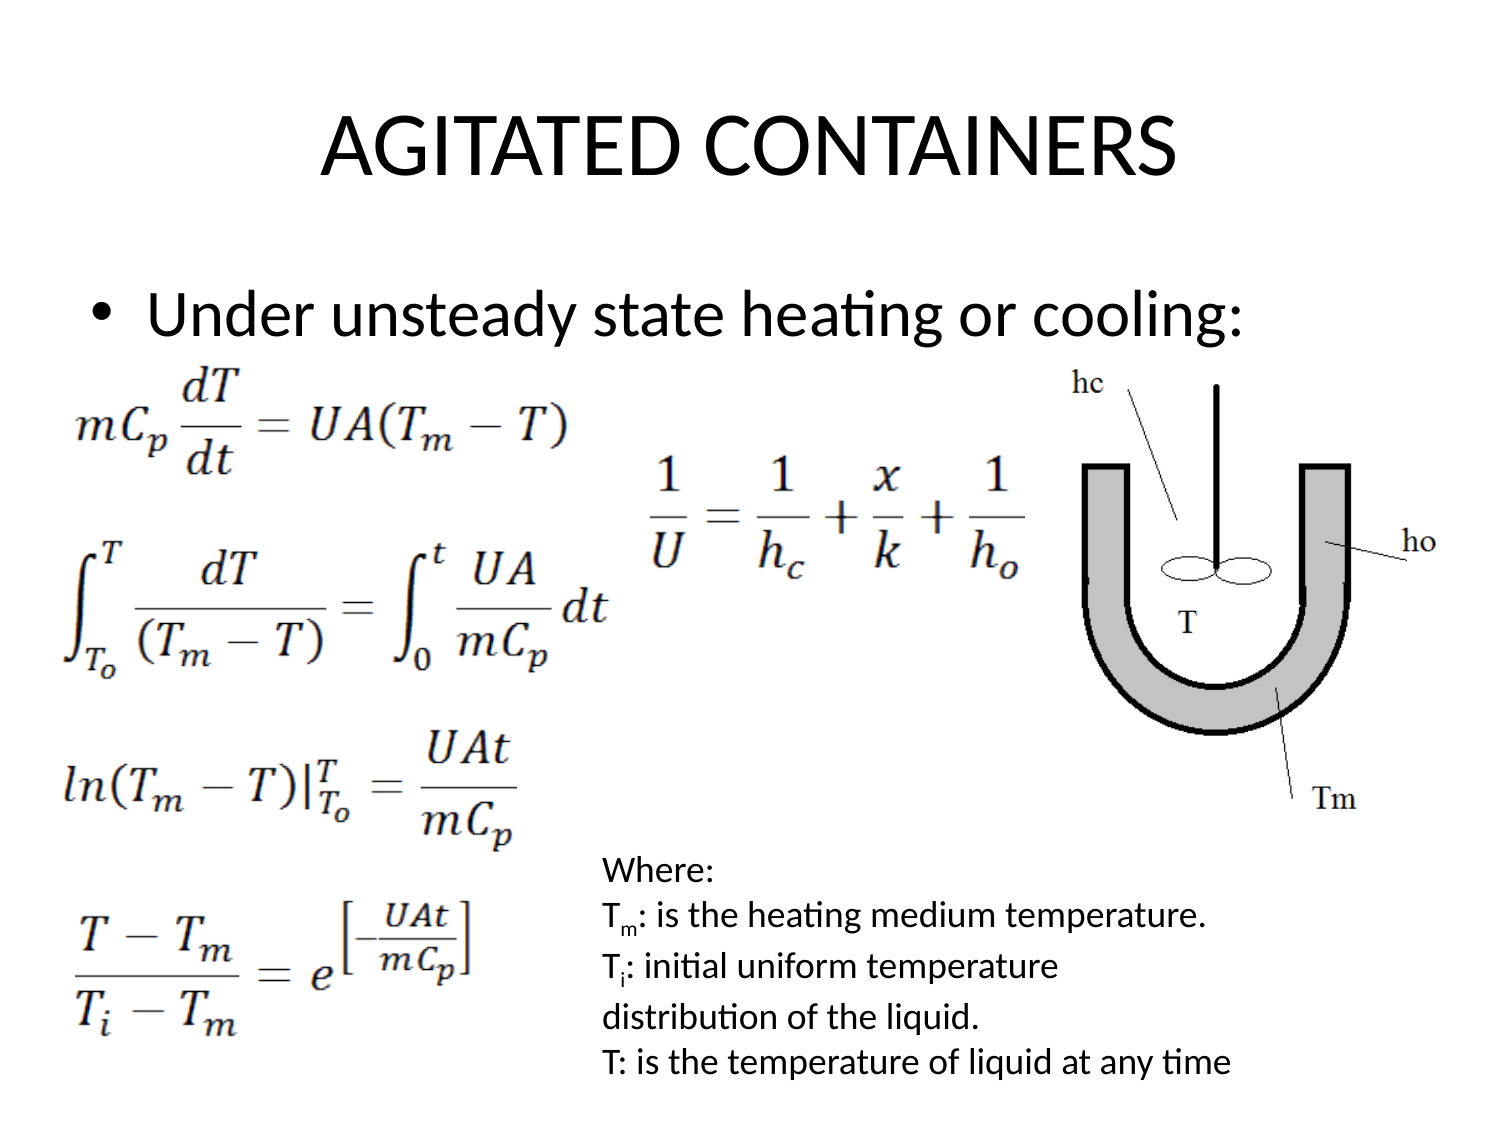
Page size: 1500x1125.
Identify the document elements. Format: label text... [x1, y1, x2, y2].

picture [62, 724, 517, 863]
picture [1062, 362, 1443, 826]
picture [74, 362, 569, 488]
picture [649, 449, 1026, 591]
title AGITATED CONTAINERS [75, 45, 1425, 233]
picture [62, 537, 611, 688]
text_box Where: Tm: is the heating medium temperature. Ti: initial uniform temperature distribution of the liquid. T: is the temperature of liquid at any time [587, 837, 1250, 1090]
list Under unsteady state heating or cooling: [75, 262, 1425, 1005]
picture [74, 899, 476, 1051]
